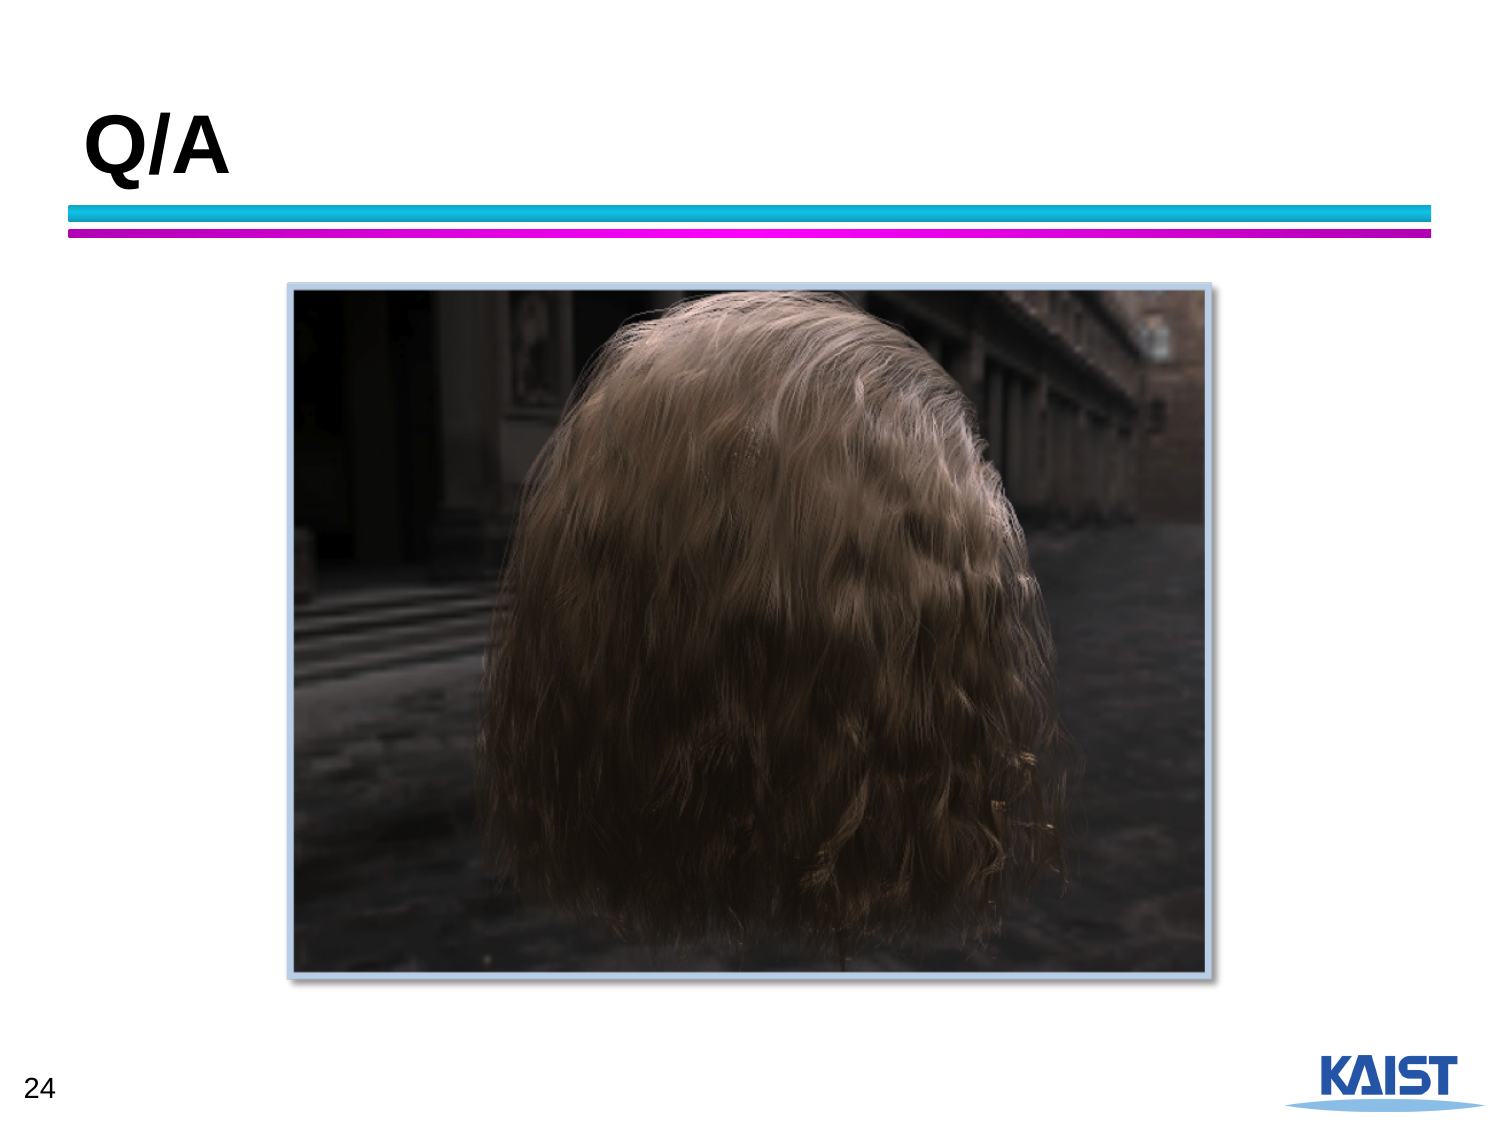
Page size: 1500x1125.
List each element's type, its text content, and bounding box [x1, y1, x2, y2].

picture [280, 277, 1229, 996]
picture [1284, 1055, 1485, 1112]
title Q/A [68, 48, 1428, 199]
